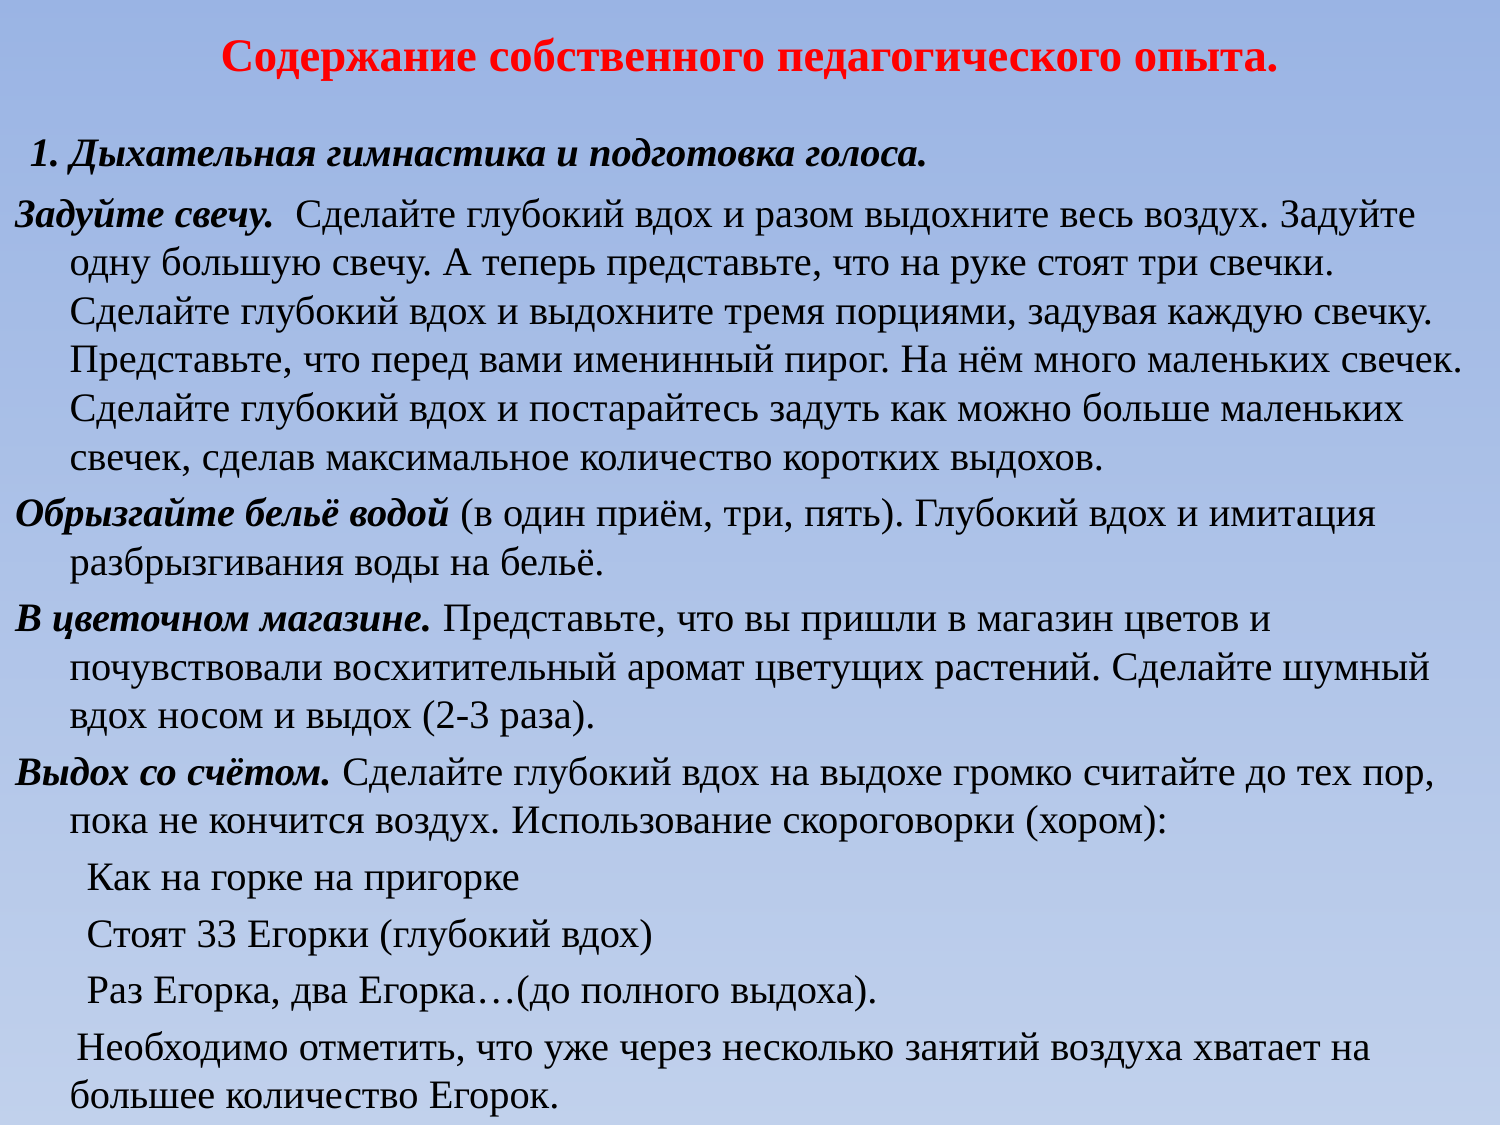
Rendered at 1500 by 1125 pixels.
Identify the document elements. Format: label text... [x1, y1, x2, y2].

list 1. Дыхательная гимнастика и подготовка голоса. Задуйте свечу. Сделайте глубокий вдох и разом выдохните весь воздух. Задуйте одну большую свечу. А теперь представьте, что на руке стоят три свечки. Сделайте глубокий вдох и выдохните тремя порциями, задувая каждую свечку. Представьте, что перед вами именинный пирог. На нём много маленьких свечек. Сделайте глубокий вдох и постарайтесь задуть как можно больше маленьких свечек, сделав максимальное количество коротких выдохов. Обрызгайте бельё водой (в один приём, три, пять). Глубокий вдох и имитация разбрызгивания воды на бельё. В цветочном магазине. Представьте, что вы пришли в магазин цветов и почувствовали восхитительный аромат цветущих растений. Сделайте шумный вдох носом и выдох (2-3 раза). Выдох со счётом. Сделайте глубокий вдох на выдохе громко считайте до тех пор, пока не кончится воздух. Использование скороговорки (хором): Как на горке на пригорке Стоят 33 Егорки (глубокий вдох) Раз Егорка, два Егорка…(до полного выдоха). Необходимо отметить, что уже через несколько занятий воздуха хватает на большее количество Егорок. [0, 93, 1500, 1125]
title Содержание собственного педагогического опыта. [75, 0, 1425, 93]
